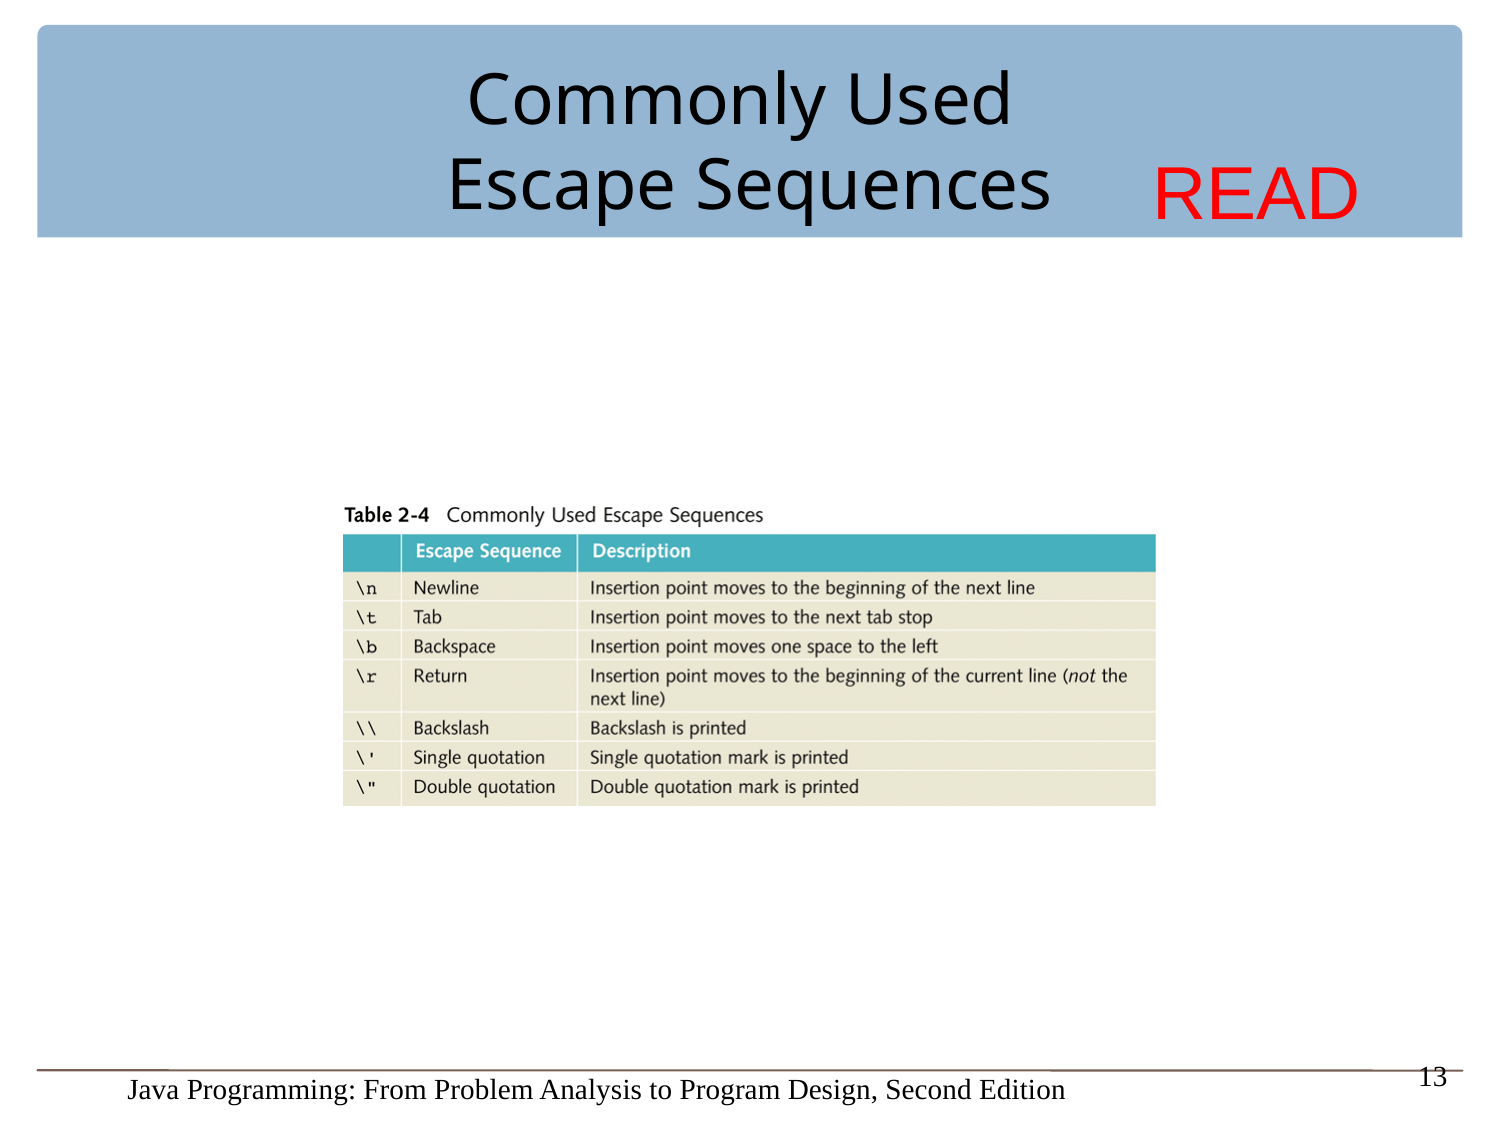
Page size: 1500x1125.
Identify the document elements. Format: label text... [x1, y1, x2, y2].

text_box 13 [1249, 1050, 1463, 1100]
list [343, 506, 1157, 806]
text_box Java Programming: From Problem Analysis to Program Design, Second Edition [112, 1062, 1238, 1100]
title Commonly Used Escape Sequences [49, 44, 1451, 233]
text_box READ [1137, 137, 1400, 243]
